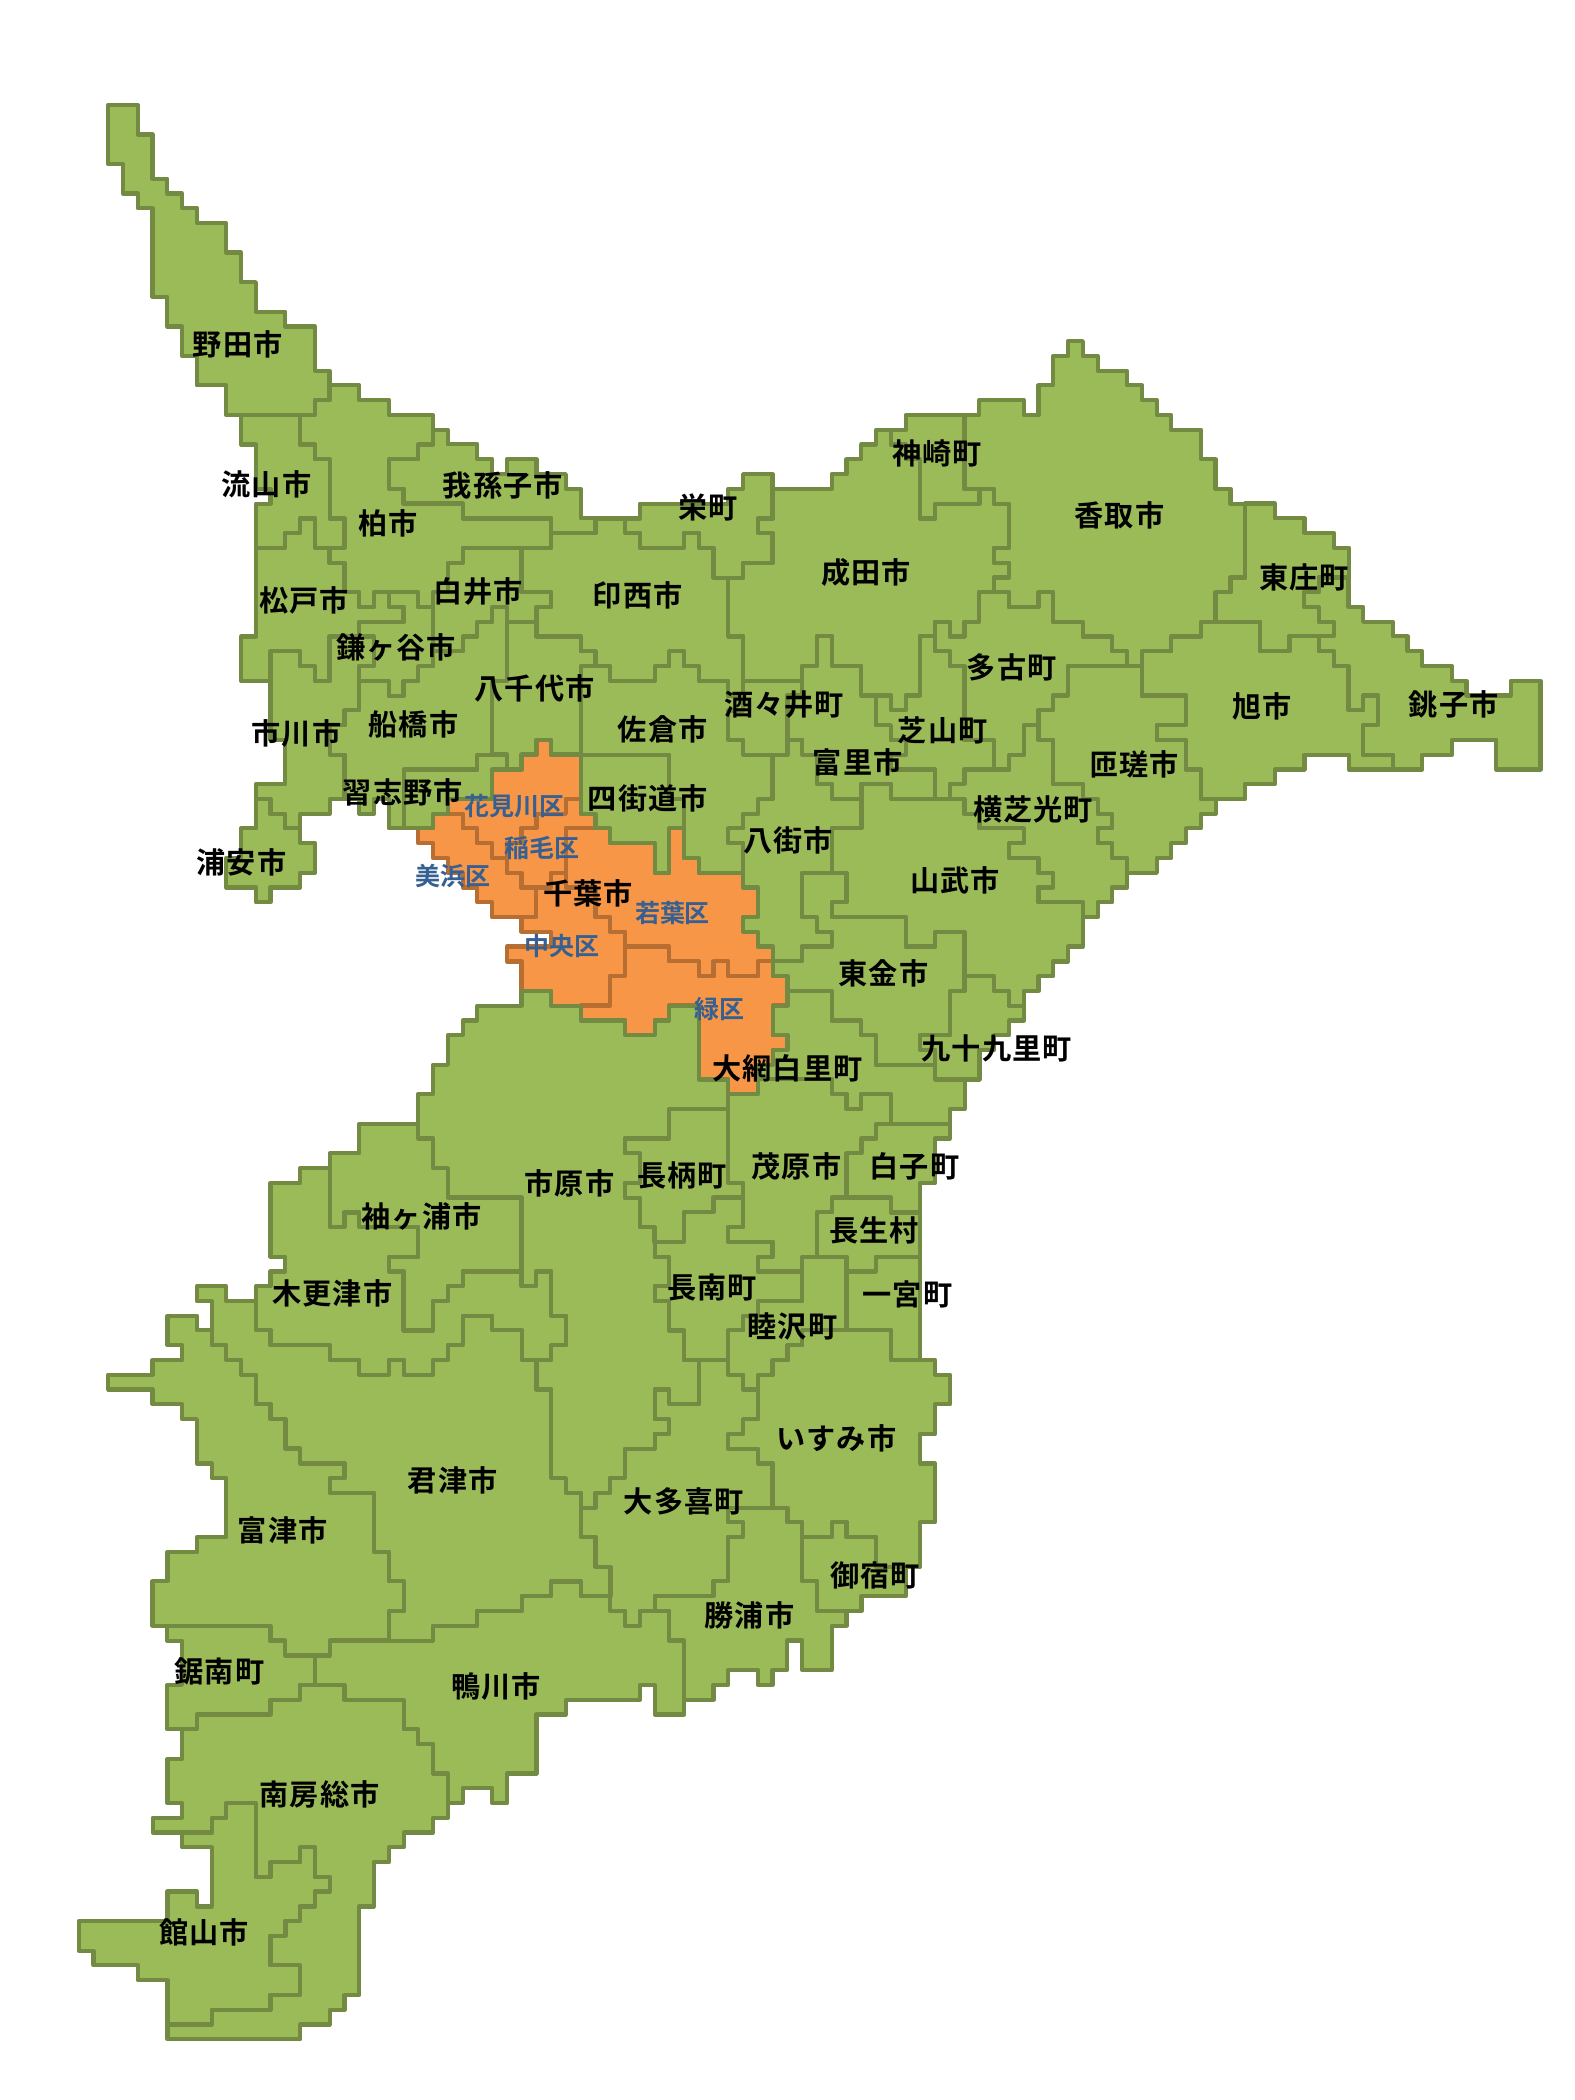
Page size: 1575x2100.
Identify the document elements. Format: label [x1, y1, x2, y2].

text_box [78, 104, 1541, 2040]
